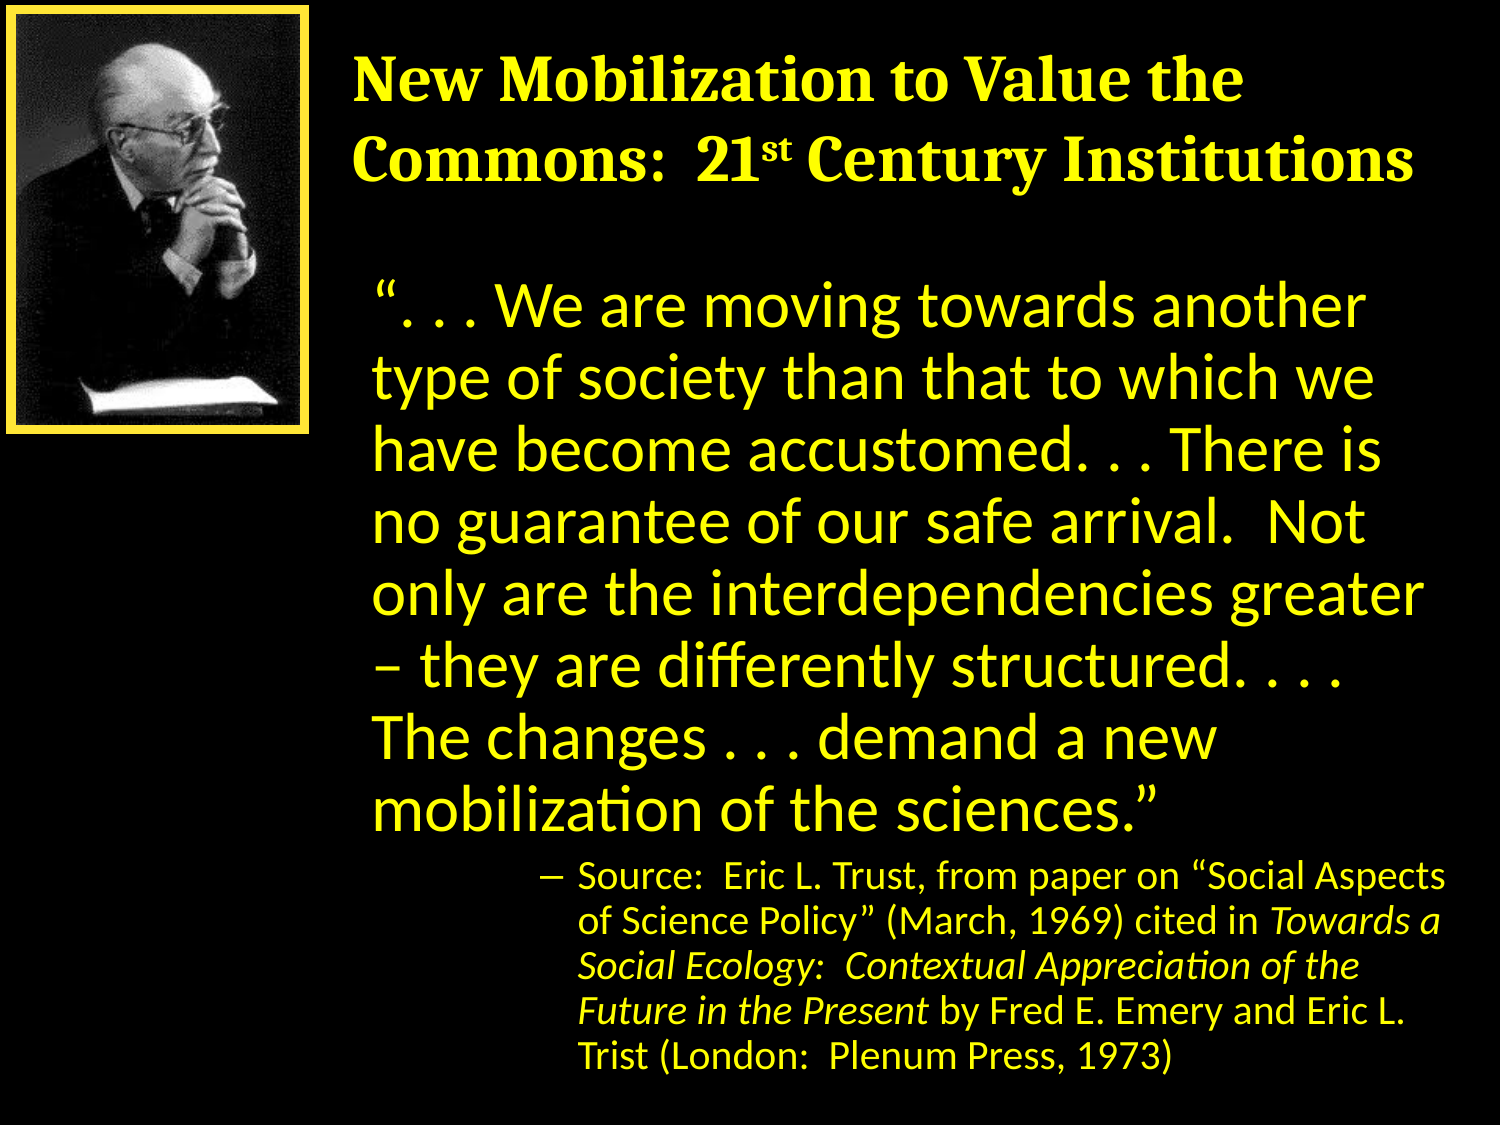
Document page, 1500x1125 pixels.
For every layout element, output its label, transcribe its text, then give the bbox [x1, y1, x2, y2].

list “. . . We are moving towards another type of society than that to which we have become accustomed. . . There is no guarantee of our safe arrival. Not only are the interdependencies greater – they are differently structured. . . . The changes . . . demand a new mobilization of the sciences.” Source: Eric L. Trust, from paper on “Social Aspects of Science Policy” (March, 1969) cited in Towards a Social Ecology: Contextual Appreciation of the Future in the Present by Fred E. Emery and Eric L. Trist (London: Plenum Press, 1973) [300, 262, 1463, 1063]
picture [15, 13, 301, 426]
title New Mobilization to Value the Commons: 21st Century Institutions [337, 24, 1491, 205]
